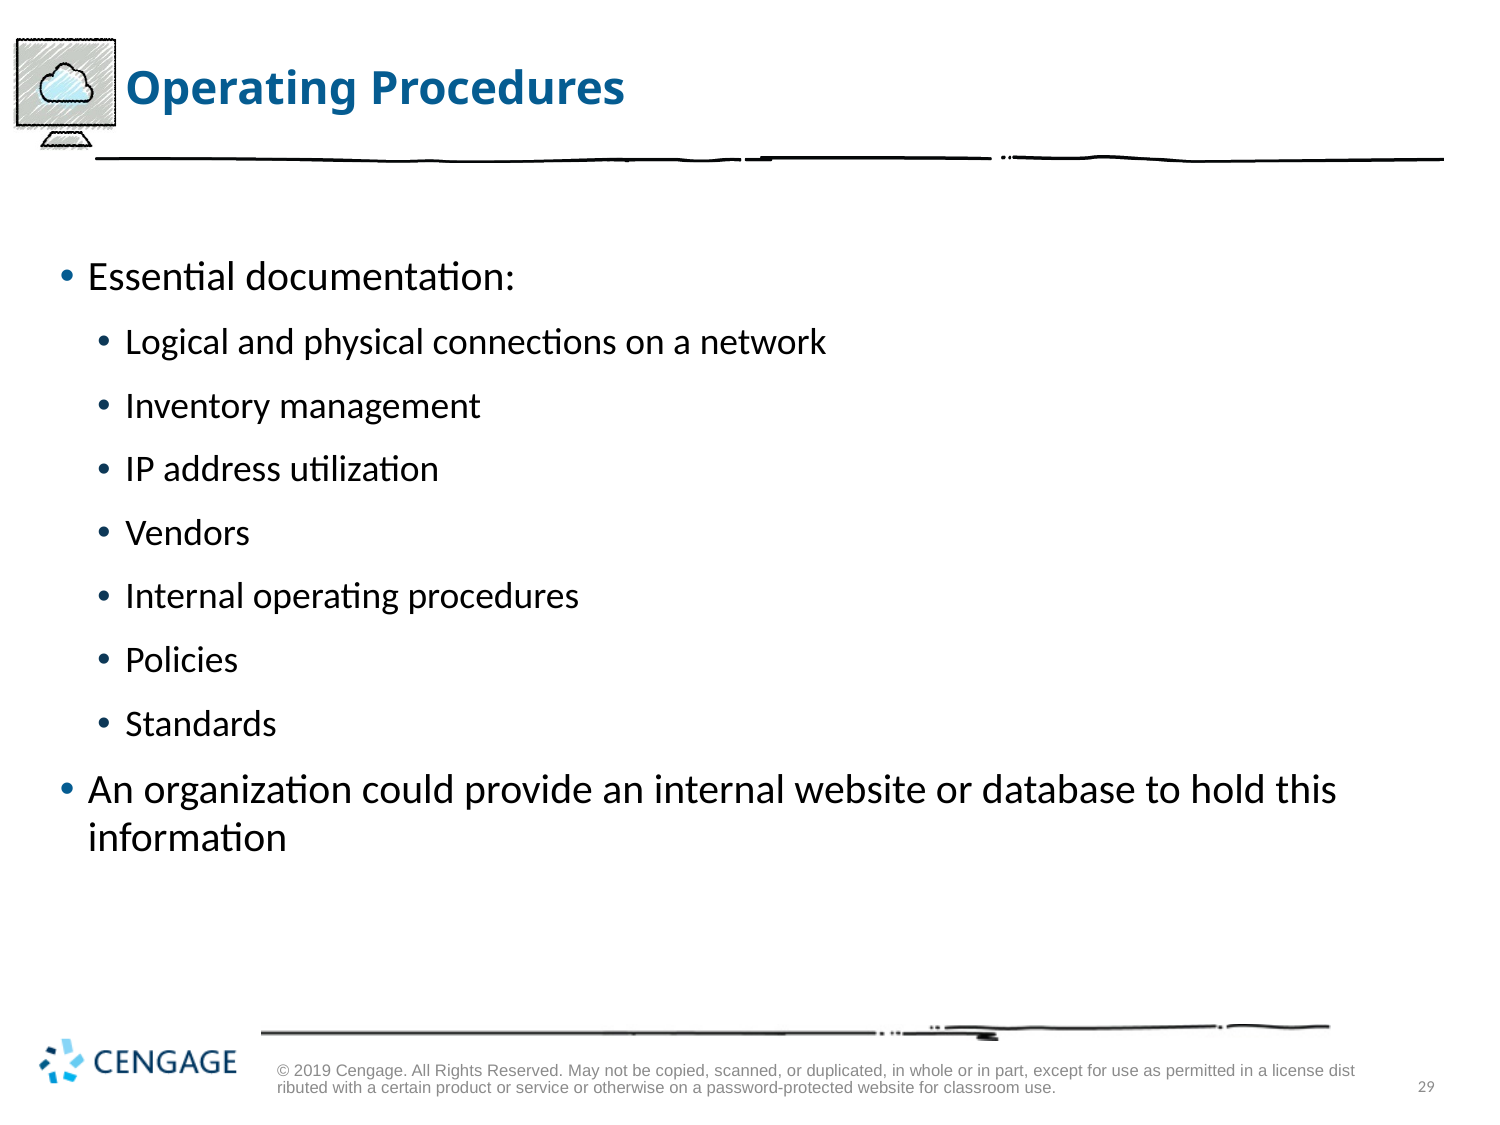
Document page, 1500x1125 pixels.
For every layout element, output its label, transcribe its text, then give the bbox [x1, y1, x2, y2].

picture [13, 36, 117, 151]
title Operating Procedures [125, 66, 1442, 116]
list Essential documentation: Logical and physical connections on a network Inventory management I P address utilization Vendors Internal operating procedures Policies Standards An organization could provide an internal website or database to hold this information [59, 252, 1441, 867]
picture [261, 1024, 1331, 1041]
footer © 2019 Cengage. All Rights Reserved. May not be copied, scanned, or duplicated, in whole or in part, except for use as permitted in a license distributed with a certain product or service or otherwise on a password-protected website for classroom use. [262, 1050, 1375, 1091]
picture [19, 1025, 249, 1096]
picture [95, 155, 1444, 163]
